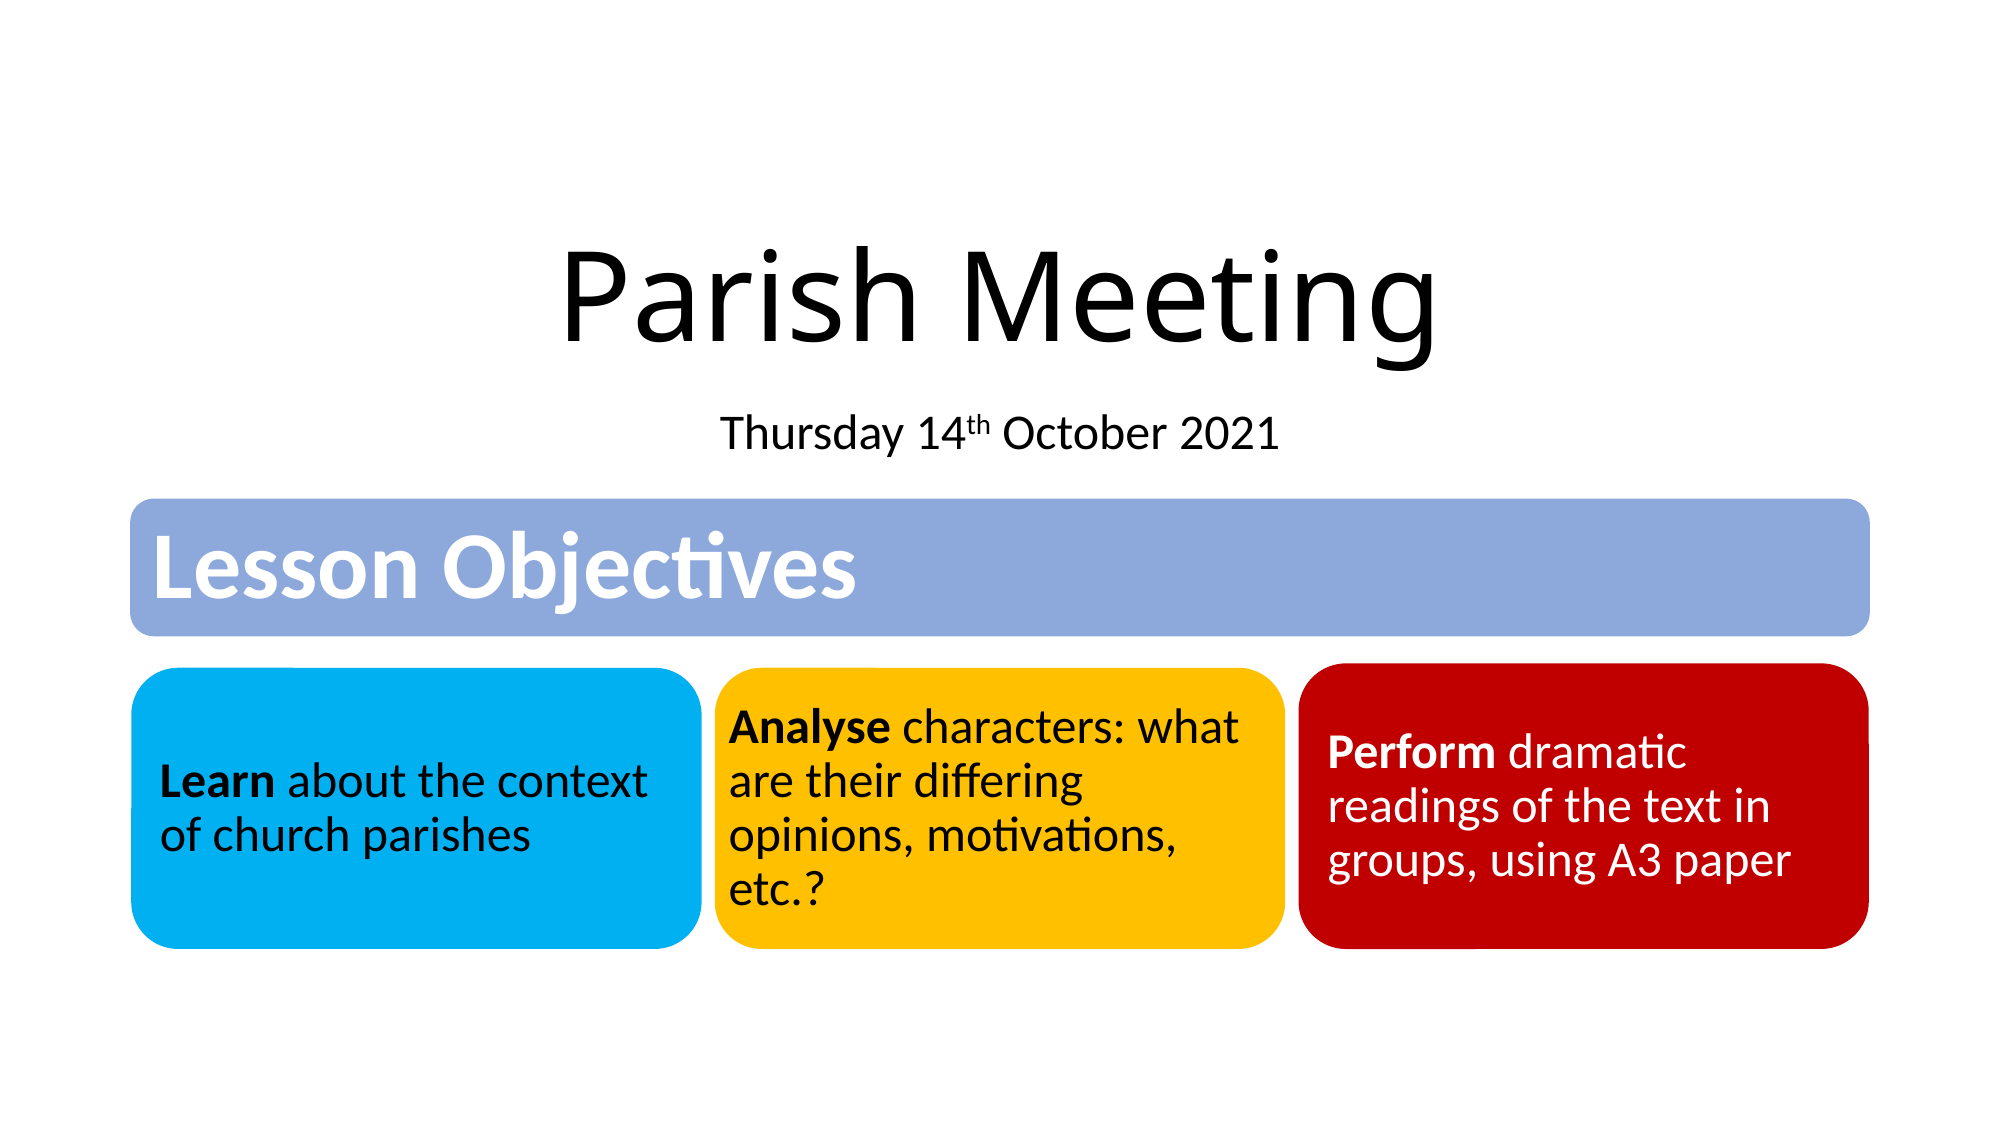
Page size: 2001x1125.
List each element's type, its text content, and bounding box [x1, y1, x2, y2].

title Parish Meeting [249, 184, 1750, 377]
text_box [131, 499, 1869, 949]
subtitle Thursday 14th October 2021 [249, 398, 1750, 498]
